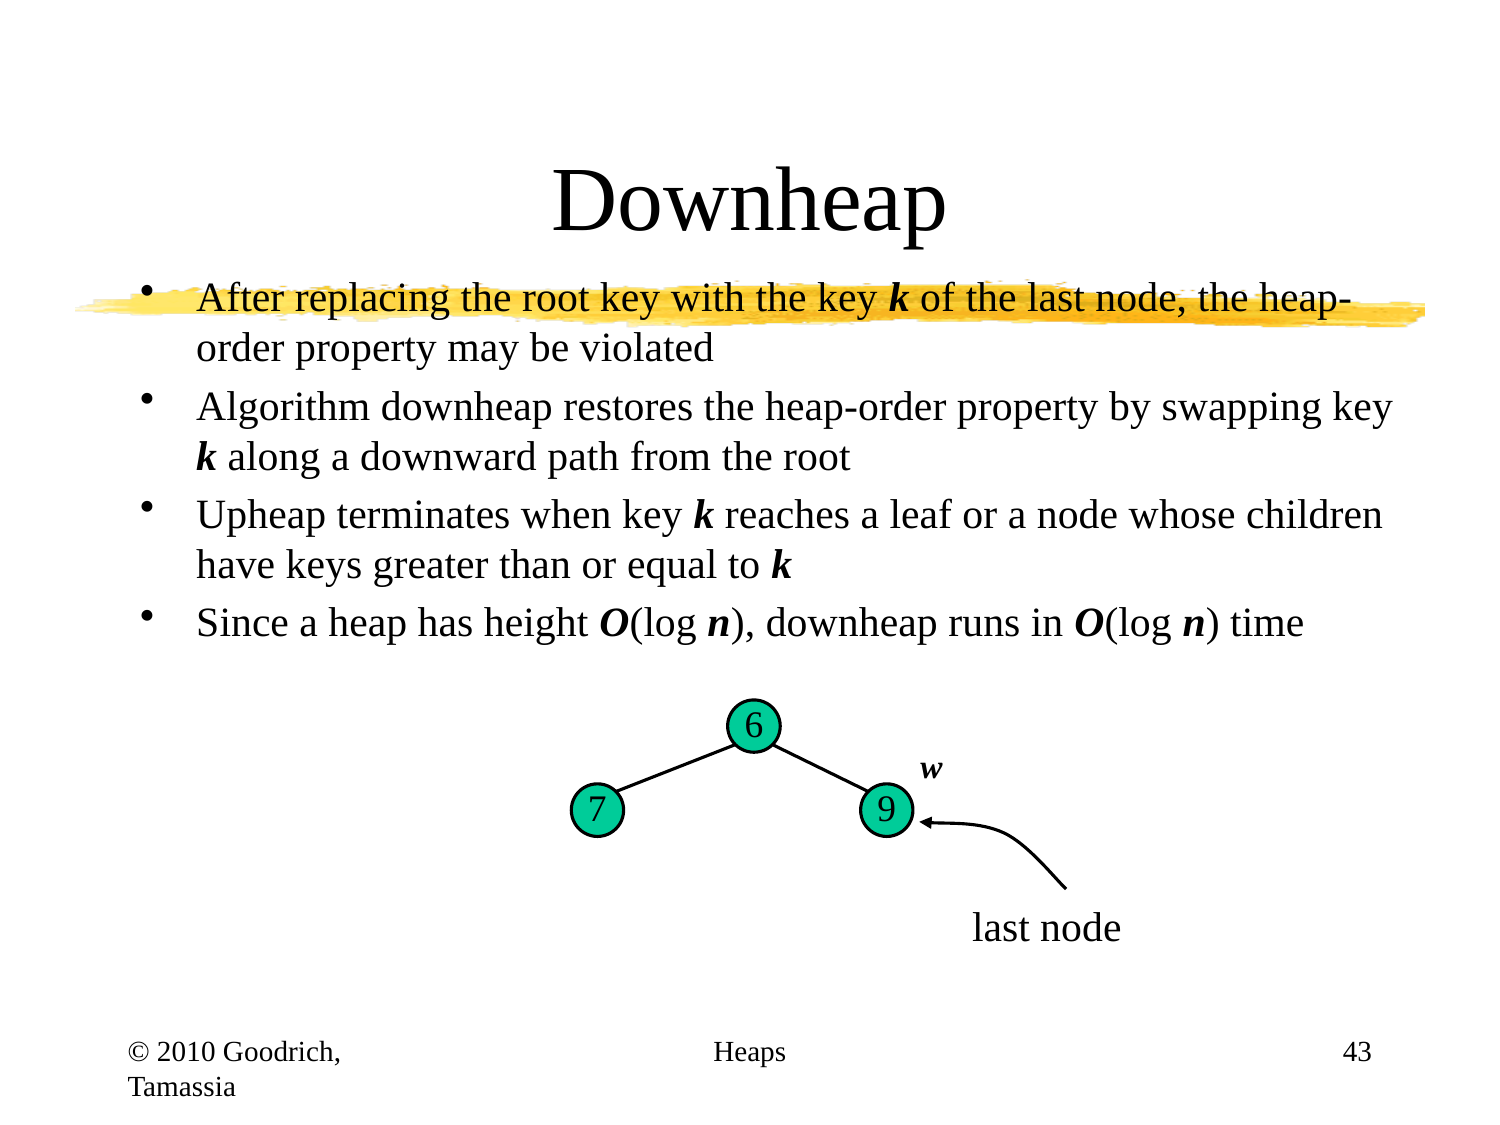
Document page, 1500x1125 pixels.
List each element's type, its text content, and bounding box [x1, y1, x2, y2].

title Downheap [112, 99, 1388, 288]
text_box 9 [860, 783, 913, 837]
text_box w [905, 737, 958, 793]
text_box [772, 745, 869, 791]
picture [75, 274, 124, 338]
text_box 6 [727, 699, 781, 753]
text_box [919, 816, 1067, 890]
text_box last node [957, 892, 1137, 958]
text_box 7 [571, 783, 624, 837]
slide_number 43 [1074, 1024, 1388, 1101]
list After replacing the root key with the key k of the last node, the heap-order property may be violated Algorithm downheap restores the heap-order property by swapping key k along a downward path from the root Upheap terminates when key k reaches a leaf or a node whose children have keys greater than or equal to k Since a heap has height O(log n), downheap runs in O(log n) time [124, 262, 1438, 663]
footer Heaps [512, 1024, 988, 1101]
slide_number © 2010 Goodrich, Tamassia [112, 1024, 426, 1101]
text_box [615, 745, 736, 791]
